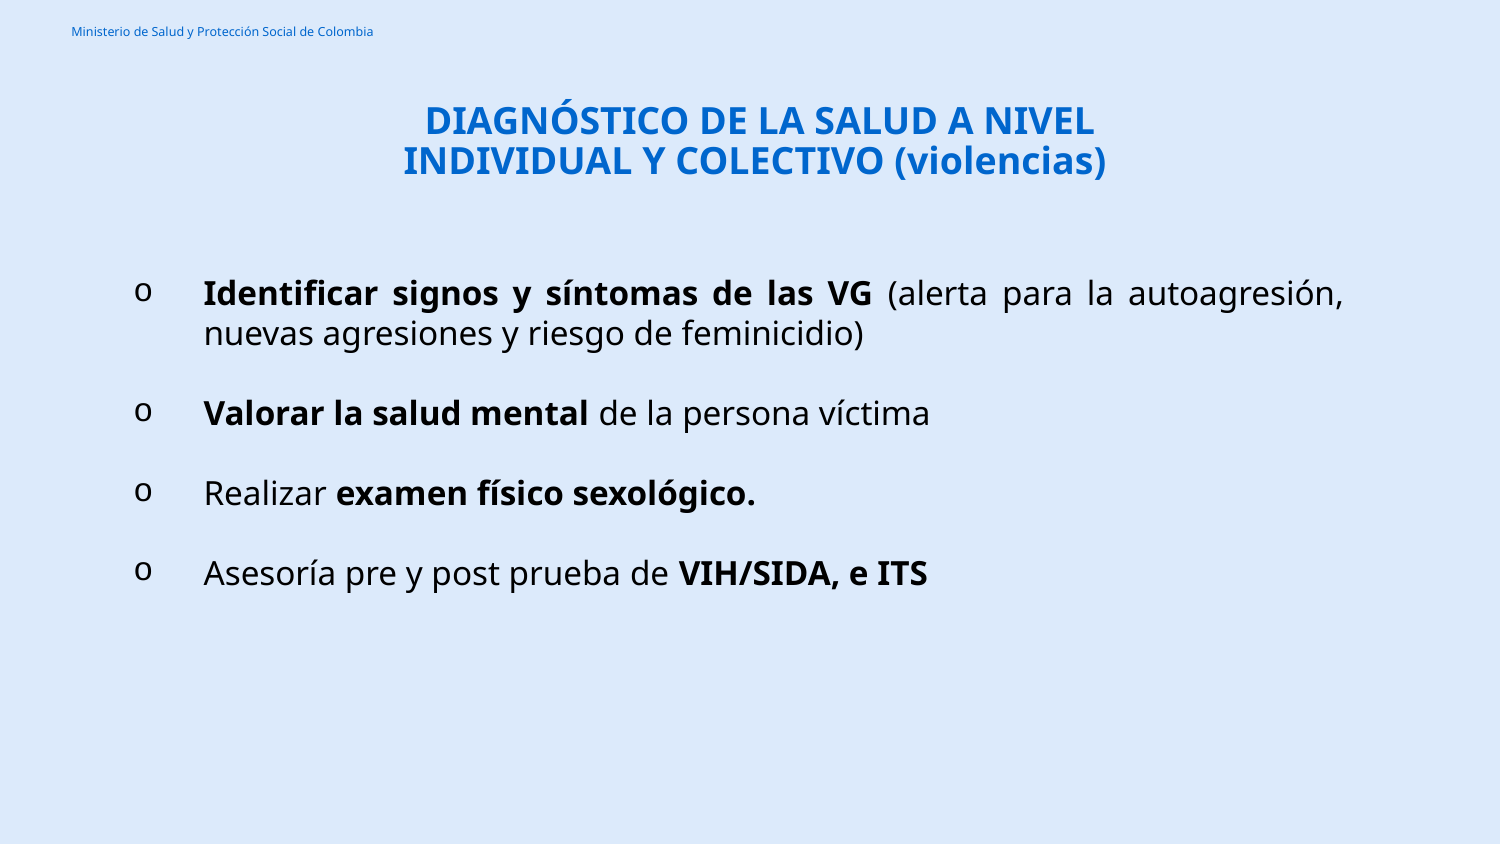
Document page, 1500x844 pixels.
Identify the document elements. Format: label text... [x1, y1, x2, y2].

text_box DIAGNÓSTICO DE LA SALUD A NIVEL INDIVIDUAL Y COLECTIVO (violencias) [100, 94, 1420, 191]
text_box Identificar signos y síntomas de las VG (alerta para la autoagresión, nuevas agresiones y riesgo de feminicidio) Valorar la salud mental de la persona víctima Realizar examen físico sexológico. Asesoría pre y post prueba de VIH/SIDA, e ITS [122, 266, 1357, 598]
